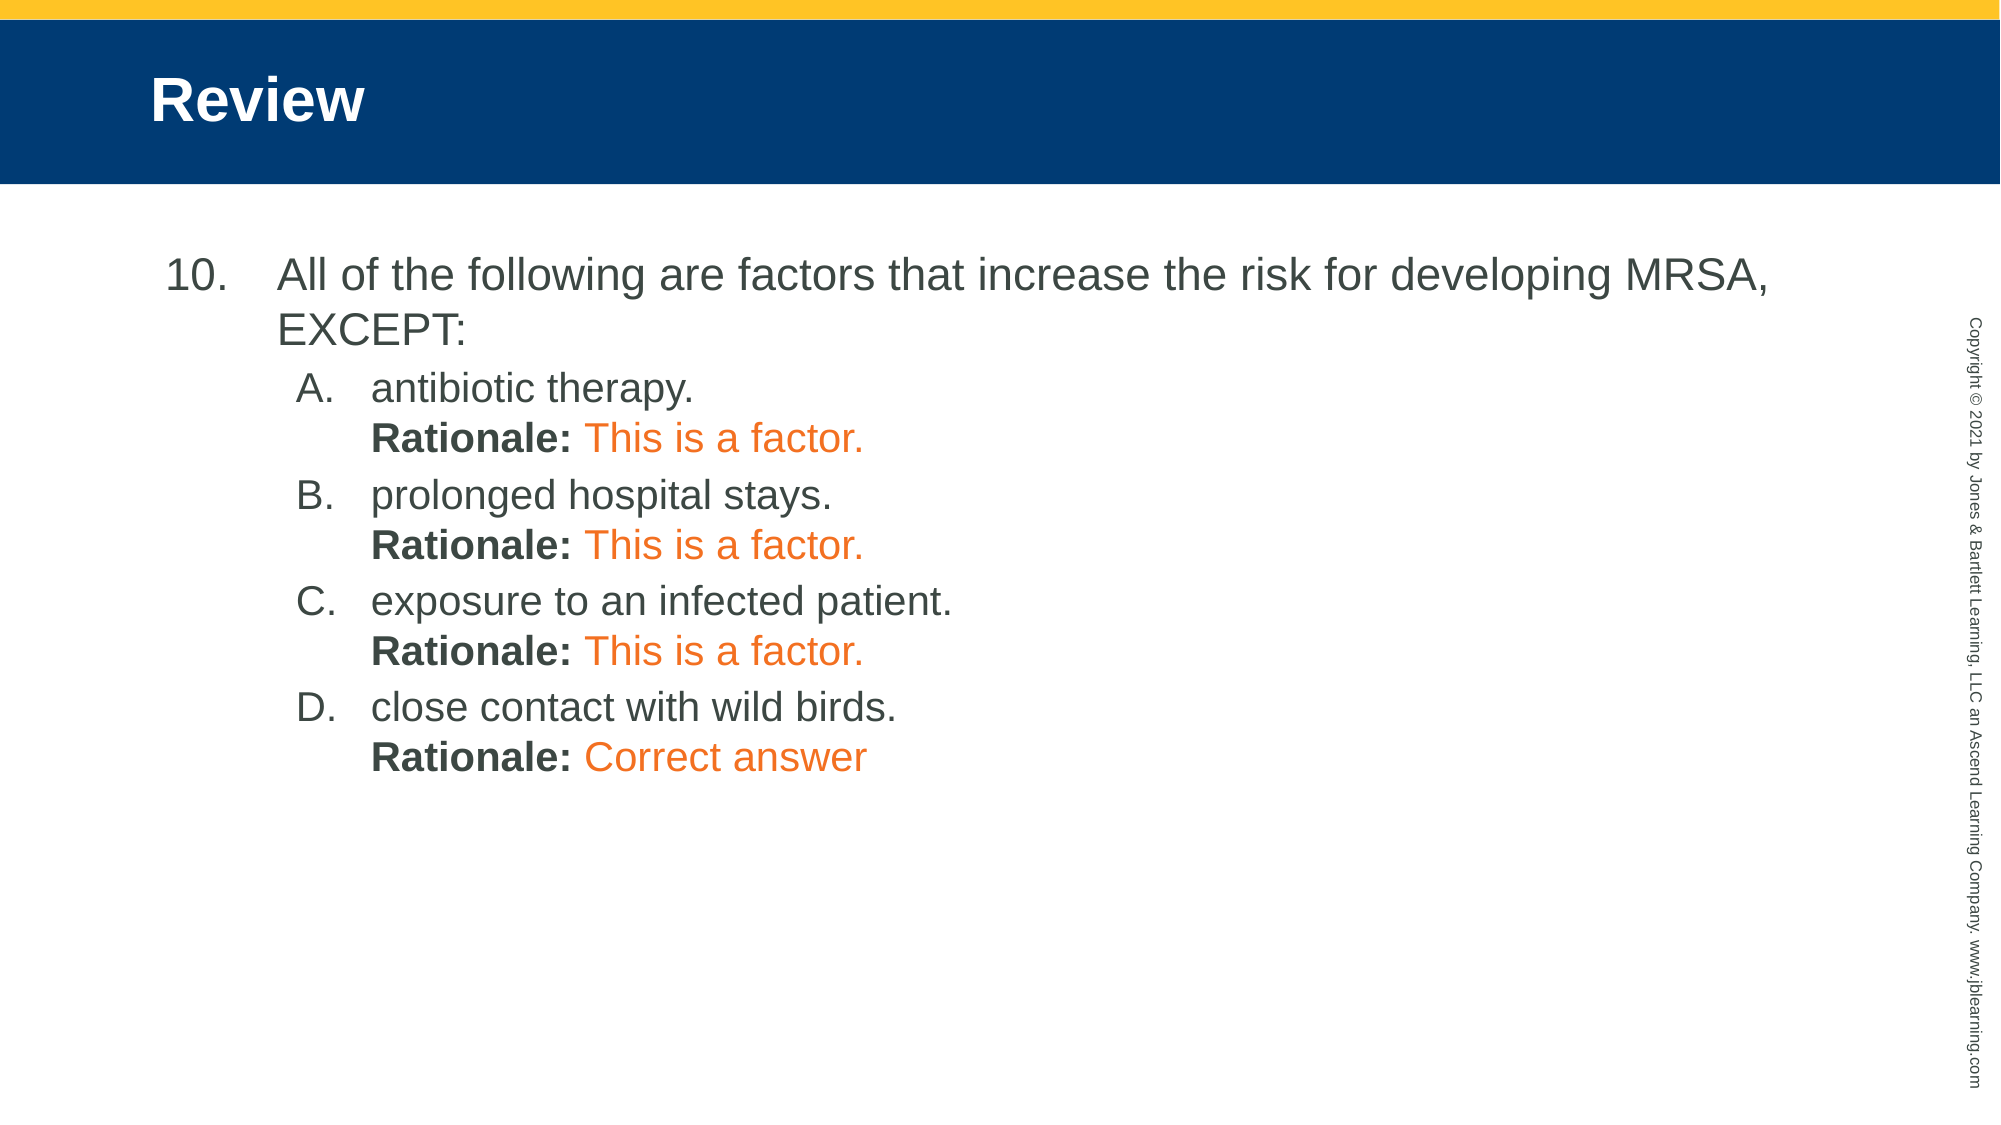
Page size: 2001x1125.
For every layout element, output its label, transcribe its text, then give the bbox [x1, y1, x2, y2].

title Review [0, 19, 2000, 185]
list All of the following are factors that increase the risk for developing MRSA, EXCEPT: antibiotic therapy. Rationale: This is a factor. prolonged hospital stays. Rationale: This is a factor. exposure to an infected patient. Rationale: This is a factor. close contact with wild birds. Rationale: Correct answer [150, 237, 1850, 1075]
